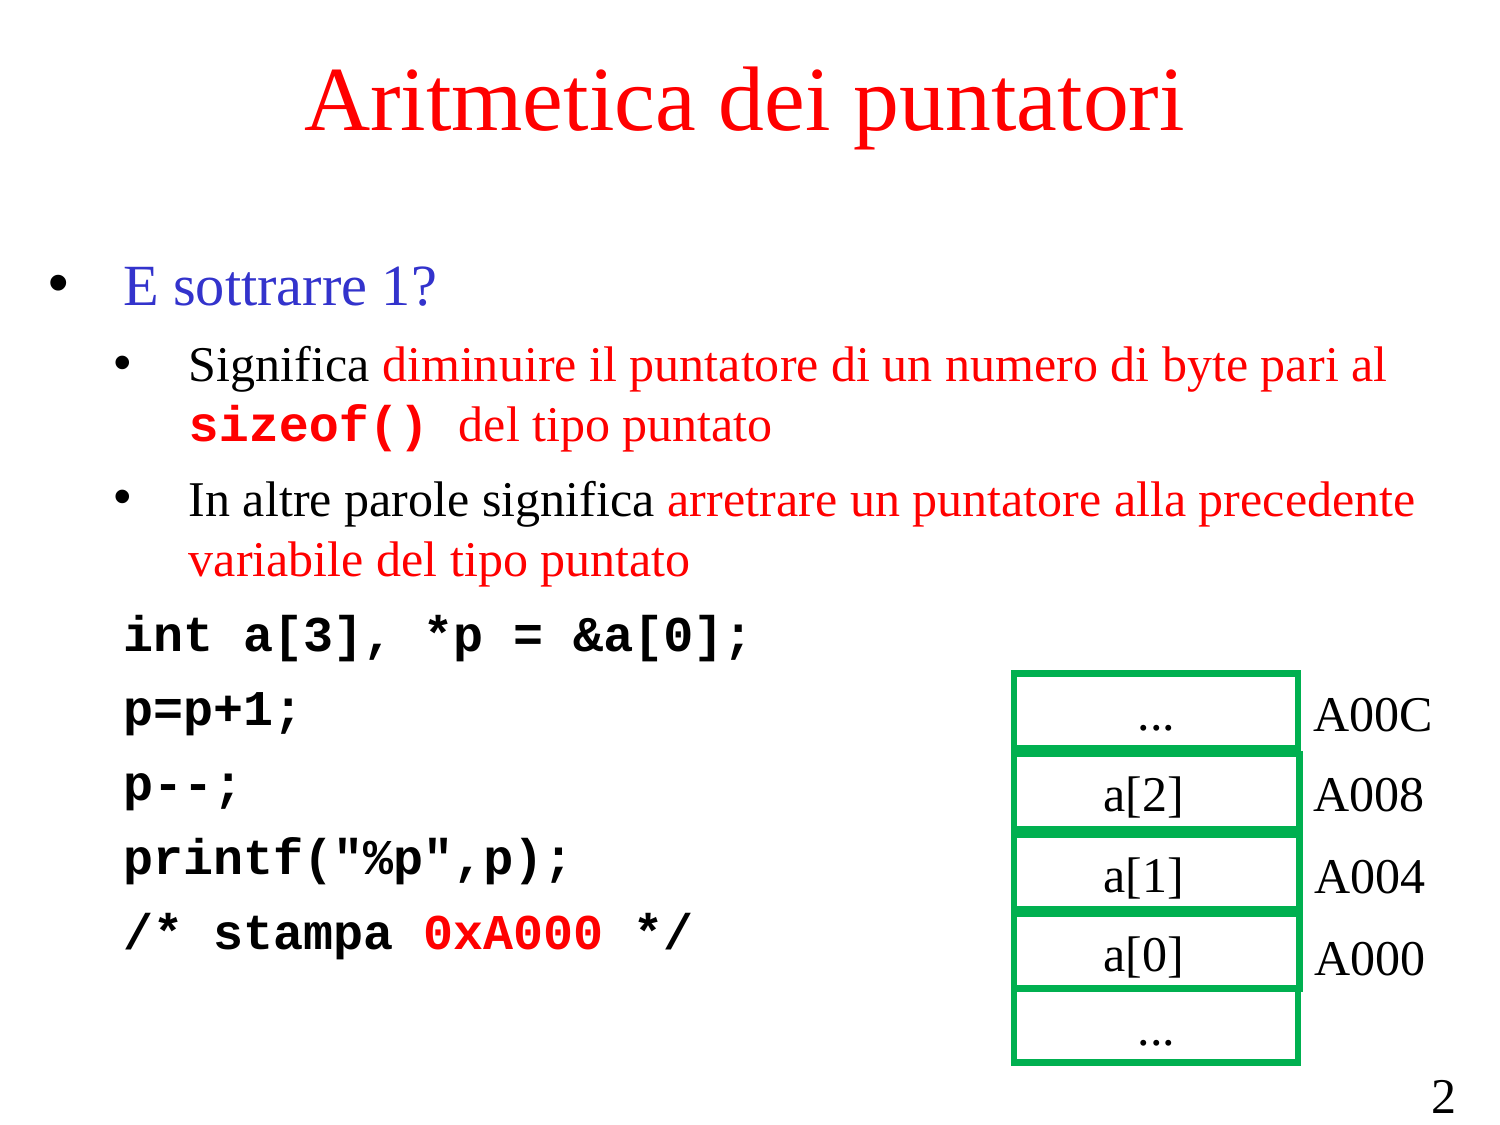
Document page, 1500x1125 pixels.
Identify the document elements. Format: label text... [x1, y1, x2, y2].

text_box A008 [1298, 754, 1446, 830]
text_box a[0] [1013, 913, 1300, 989]
text_box A00C [1298, 673, 1459, 746]
title Aritmetica dei puntatori [107, 0, 1383, 188]
text_box a[2] [1013, 754, 1298, 829]
slide_number 24 [1416, 1056, 1486, 1123]
text_box a[1] [1013, 834, 1300, 910]
text_box ... [1014, 673, 1299, 749]
text_box ... [1014, 987, 1299, 1063]
list E sottrarre 1? Significa diminuire il puntatore di un numero di byte pari al sizeof() del tipo puntato In altre parole significa arretrare un puntatore alla precedente variabile del tipo puntato int a[3], *p = &a[0]; p=p+1; p--; printf("%p",p); /* stampa 0xA000 */ [33, 239, 1446, 978]
text_box A004 [1299, 836, 1446, 909]
text_box A000 [1299, 918, 1446, 990]
